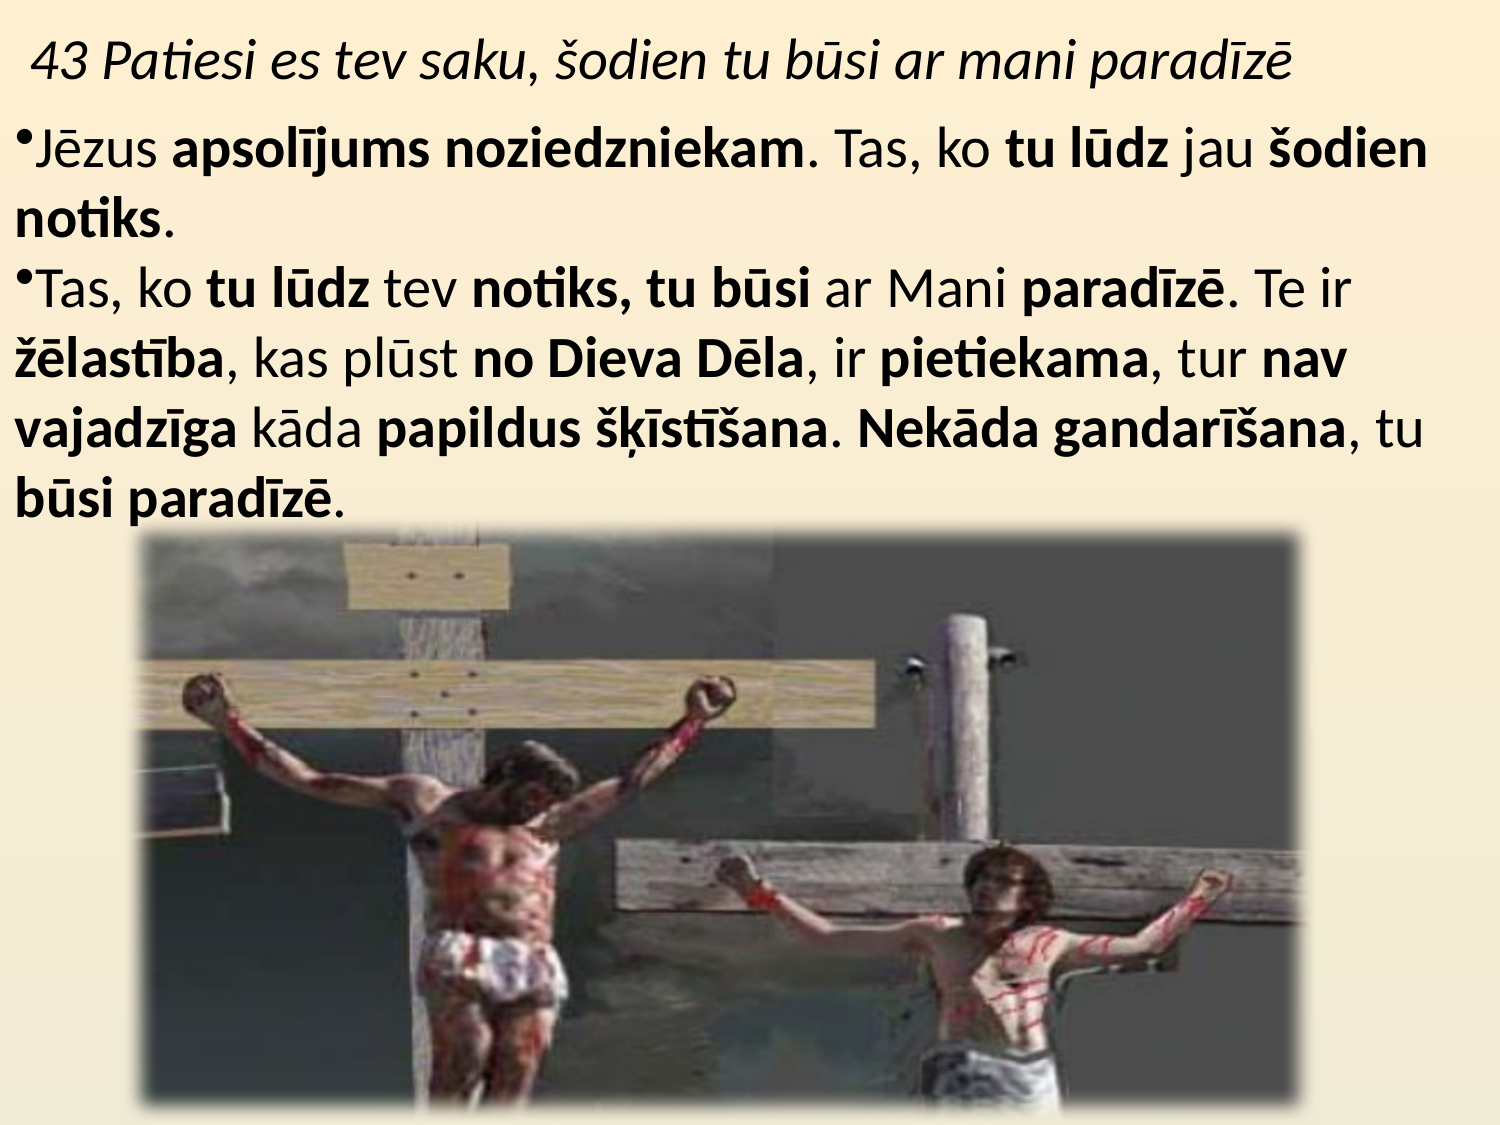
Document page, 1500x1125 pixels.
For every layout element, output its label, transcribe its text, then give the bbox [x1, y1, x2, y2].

text_box Jēzus apsolījums noziedzniekam. Tas, ko tu lūdz jau šodien notiks. Tas, ko tu lūdz tev notiks, tu būsi ar Mani paradīzē. Te ir žēlastība, kas plūst no Dieva Dēla, ir pietiekama, tur nav vajadzīga kāda papildus šķīstīšana. Nekāda gandarīšana, tu būsi paradīzē. [0, 101, 1459, 537]
list 43 Patiesi es tev saku, šodien tu būsi ar mani paradīzē [0, 13, 1500, 211]
picture [123, 514, 1318, 1125]
